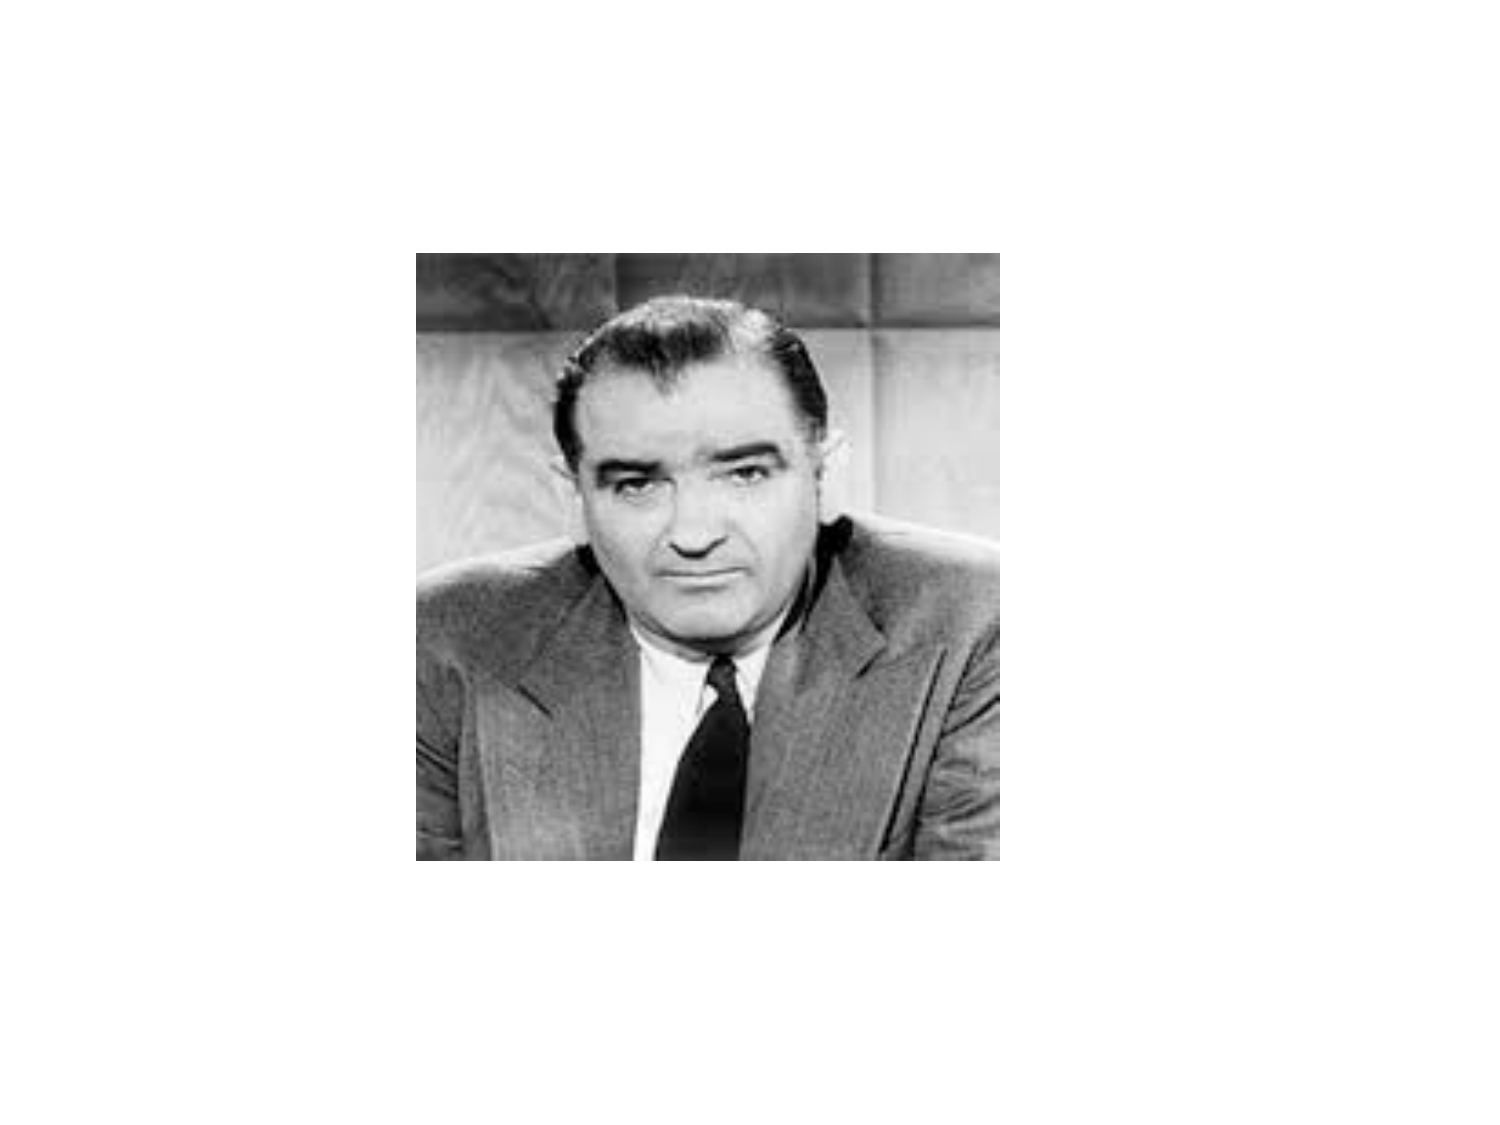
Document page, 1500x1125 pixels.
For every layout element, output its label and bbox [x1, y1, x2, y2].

picture [416, 253, 1001, 861]
